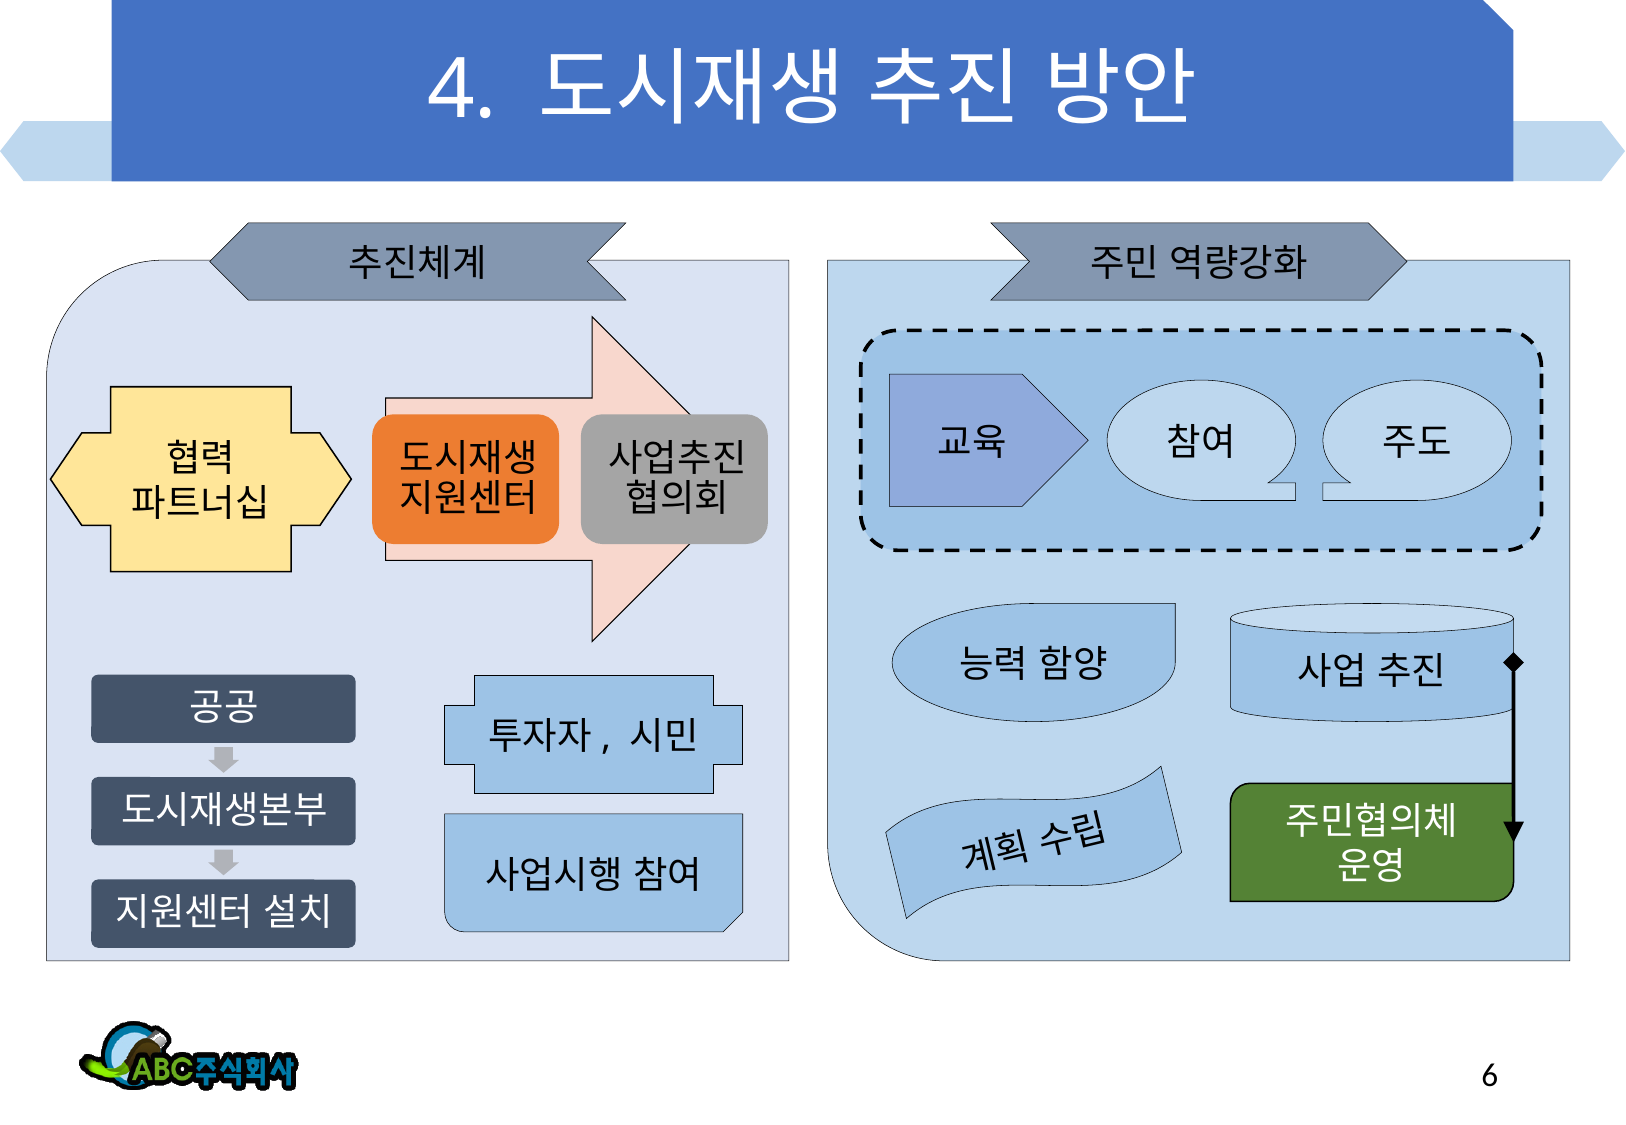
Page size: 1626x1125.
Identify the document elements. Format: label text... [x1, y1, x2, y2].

picture [69, 1013, 305, 1096]
text_box 교육 [888, 373, 1090, 508]
text_box 계획 수립 [884, 764, 1183, 921]
text_box 능력 함양 [891, 602, 1177, 723]
text_box 투자자, 시민 [444, 674, 744, 794]
text_box [443, 812, 744, 933]
text_box [859, 329, 1543, 552]
title 4. 도시재생 추진 방안 [0, 0, 1625, 182]
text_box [353, 316, 788, 642]
text_box 사업시행 참여 [444, 843, 743, 904]
text_box 추진체계 [208, 221, 629, 302]
text_box 사업 추진 [1229, 602, 1515, 723]
text_box 주민 역량강화 [988, 221, 1409, 302]
text_box 참여 [1106, 379, 1297, 502]
text_box [45, 259, 790, 962]
slide_number 6 [1147, 1042, 1514, 1103]
text_box 주민협의체 운영 [1229, 782, 1515, 903]
text_box 협력 파트너십 [49, 385, 353, 573]
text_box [27, 674, 420, 948]
text_box [826, 259, 1571, 962]
text_box 주도 [1321, 379, 1513, 502]
